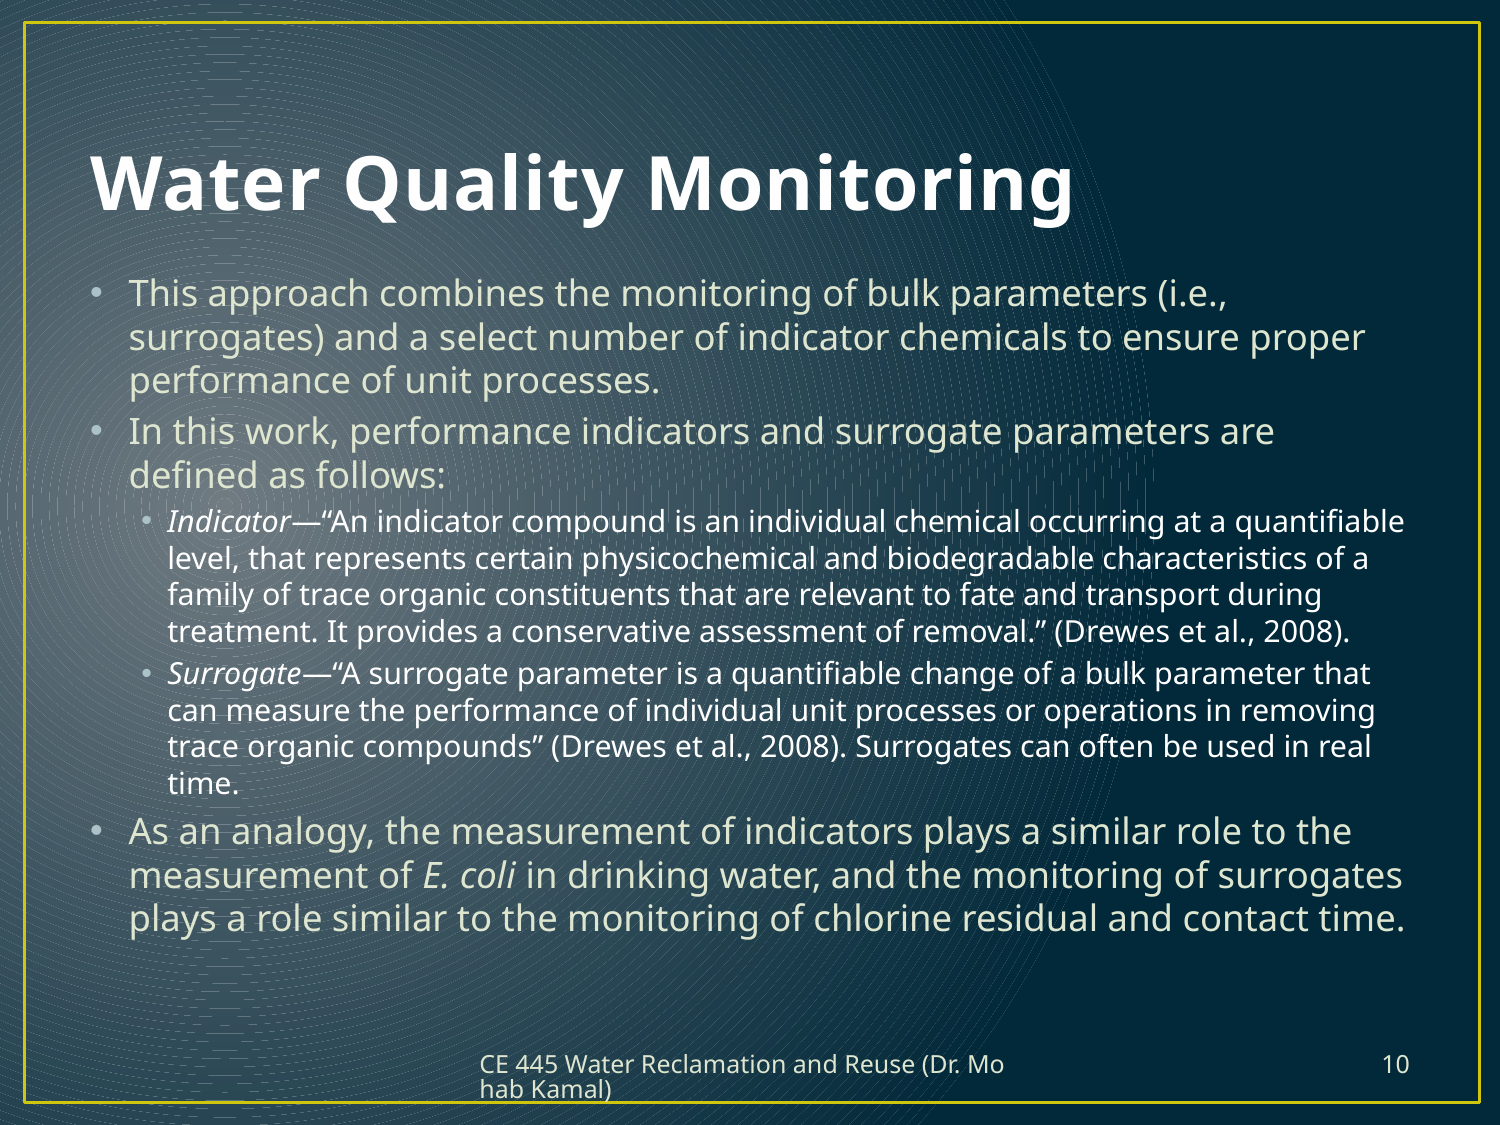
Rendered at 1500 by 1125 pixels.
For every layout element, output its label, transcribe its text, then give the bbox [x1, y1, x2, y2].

list This approach combines the monitoring of bulk parameters (i.e., surrogates) and a select number of indicator chemicals to ensure proper performance of unit processes. In this work, performance indicators and surrogate parameters are defined as follows: Indicator—“An indicator compound is an individual chemical occurring at a quantifiable level, that represents certain physicochemical and biodegradable characteristics of a family of trace organic constituents that are relevant to fate and transport during treatment. It provides a conservative assessment of removal.” (Drewes et al., 2008). Surrogate—“A surrogate parameter is a quantifiable change of a bulk parameter that can measure the performance of individual unit processes or operations in removing trace organic compounds” (Drewes et al., 2008). Surrogates can often be used in real time. As an analogy, the measurement of indicators plays a similar role to the measurement of E. coli in drinking water, and the monitoring of surrogates plays a role similar to the monitoring of chlorine residual and contact time. [75, 262, 1425, 1005]
footer CE 445 Water Reclamation and Reuse (Dr. Mohab Kamal) [464, 1035, 1036, 1096]
slide_number 10 [1074, 1035, 1425, 1096]
title Water Quality Monitoring [75, 45, 1425, 233]
